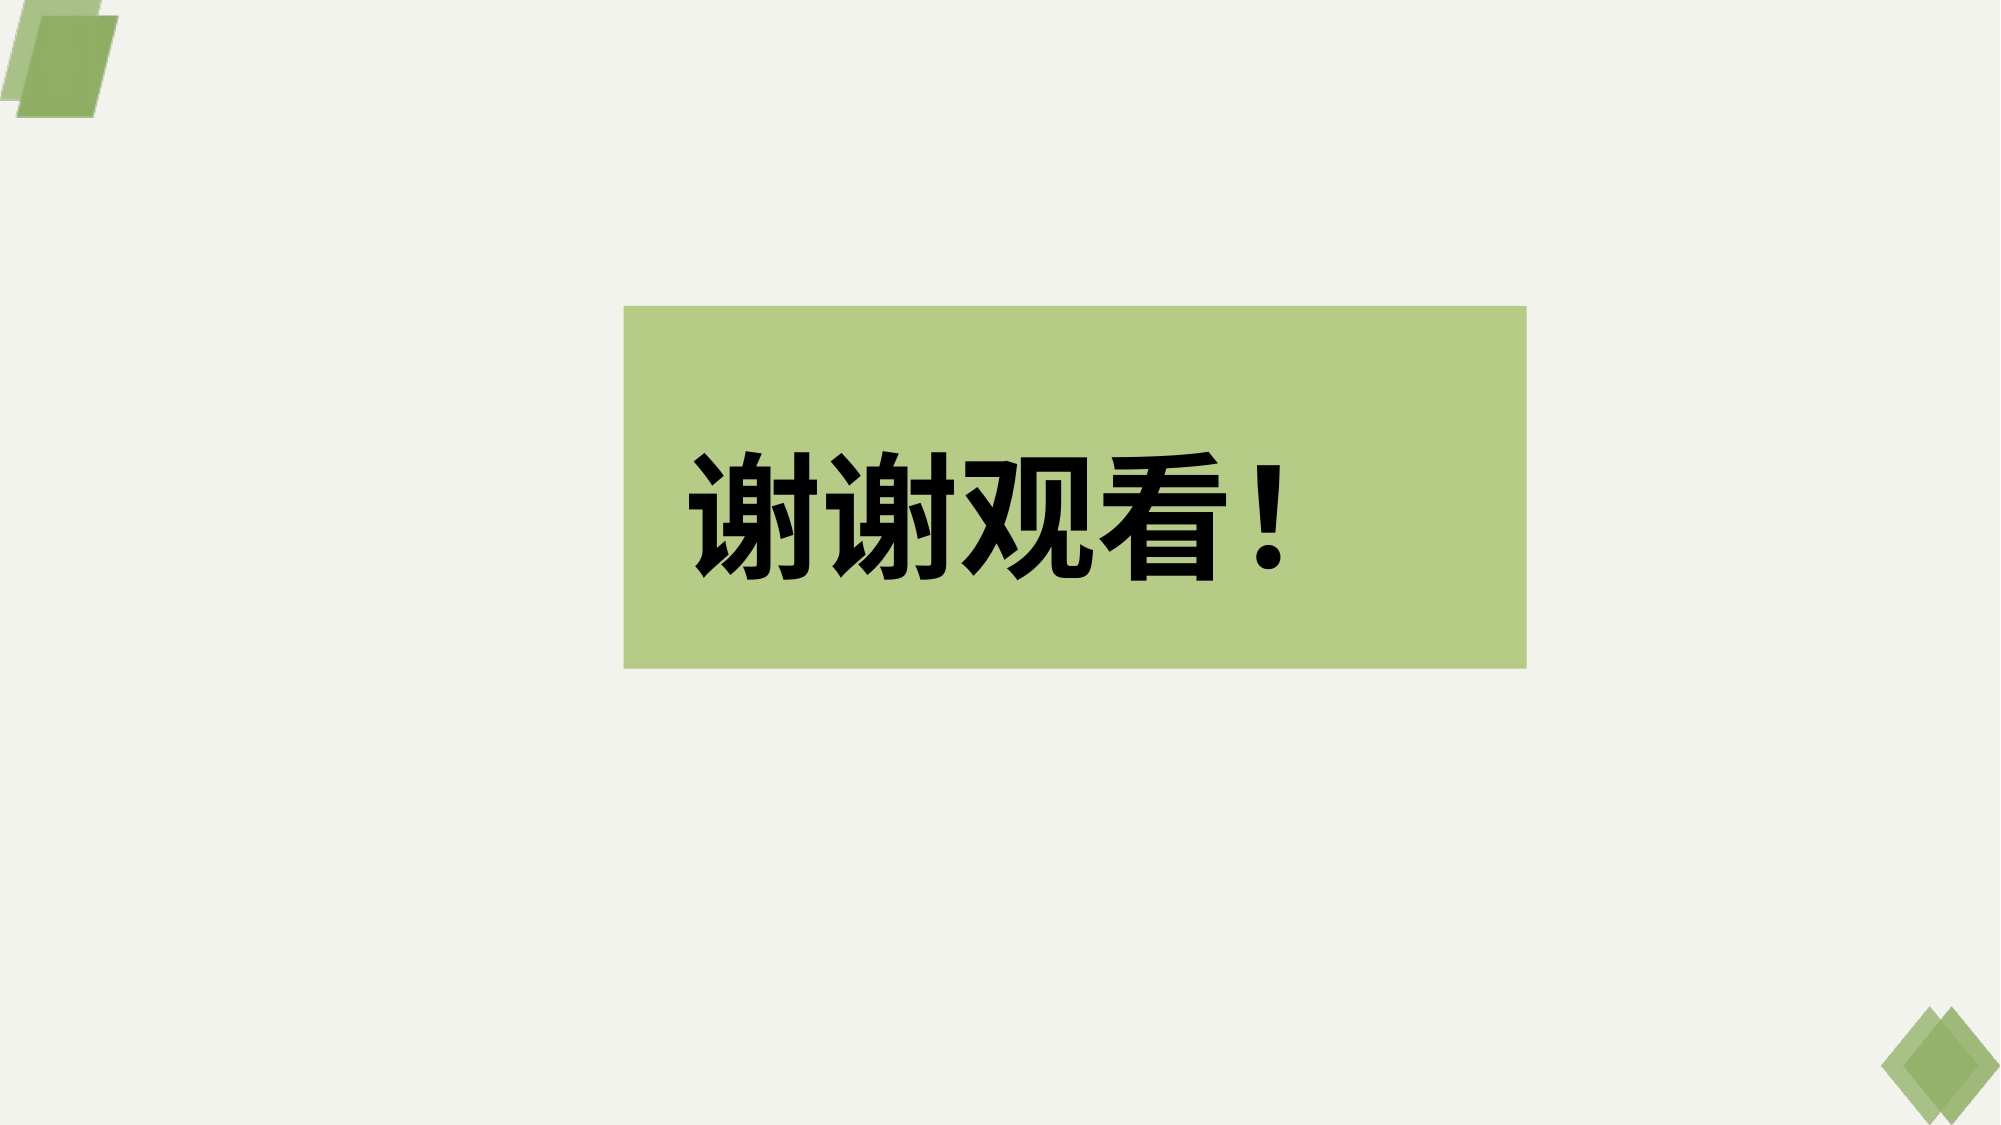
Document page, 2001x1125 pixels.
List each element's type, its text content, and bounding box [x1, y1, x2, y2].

text_box 谢谢观看！ [684, 430, 1571, 740]
text_box [623, 305, 1527, 669]
picture [1881, 1006, 2000, 1125]
picture [0, 0, 119, 118]
